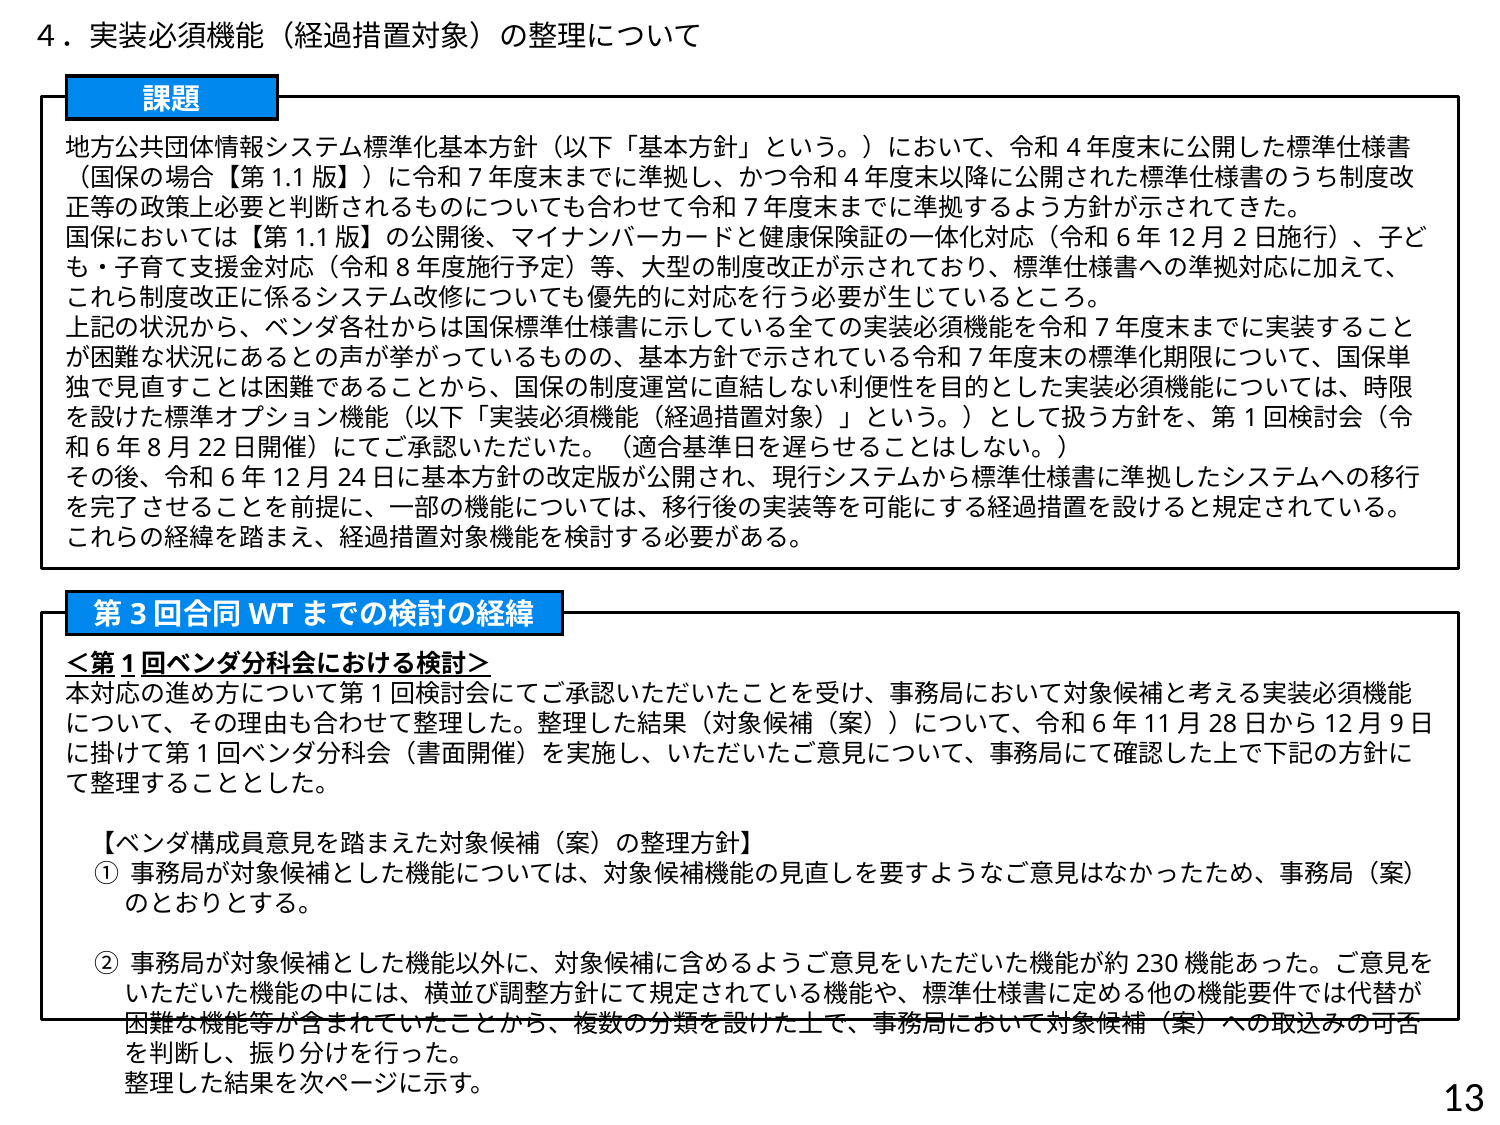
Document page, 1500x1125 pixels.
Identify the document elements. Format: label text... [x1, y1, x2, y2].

text_box ４．実装必須機能（経過措置対象）の整理について [16, 2, 1440, 49]
slide_number 13 [1149, 1065, 1500, 1125]
text_box 第3回合同WTまでの検討の経緯 [65, 590, 563, 635]
text_box ＜第1回ベンダ分科会における検討＞ 本対応の進め方について第1回検討会にてご承認いただいたことを受け、事務局において対象候補と考える実装必須機能について、その理由も合わせて整理した。整理した結果（対象候補（案））について、令和6年11月28日から12月9日に掛けて第1回ベンダ分科会（書面開催）を実施し、いただいたご意見について、事務局にて確認した上で下記の方針にて整理することとした。 【ベンダ構成員意見を踏まえた対象候補（案）の整理方針】 ① 事務局が対象候補とした機能については、対象候補機能の見直しを要すようなご意見はなかったため、事務局（案）のとおりとする。 ② 事務局が対象候補とした機能以外に、対象候補に含めるようご意見をいただいた機能が約230機能あった。ご意見をいただいた機能の中には、横並び調整方針にて規定されている機能や、標準仕様書に定める他の機能要件では代替が困難な機能等が含まれていたことから、複数の分類を設けた上で、事務局において対象候補（案）への取込みの可否を判断し、振り分けを行った。 整理した結果を次ページに示す。 [41, 612, 1459, 1020]
text_box 課題 [65, 75, 278, 120]
text_box 地方公共団体情報システム標準化基本方針（以下「基本方針」という。）において、令和4年度末に公開した標準仕様書（国保の場合【第1.1版】）に令和7年度末までに準拠し、かつ令和4年度末以降に公開された標準仕様書のうち制度改正等の政策上必要と判断されるものについても合わせて令和7年度末までに準拠するよう方針が示されてきた。 国保においては【第1.1版】の公開後、マイナンバーカードと健康保険証の一体化対応（令和6年12月2日施行）、子ども・子育て支援金対応（令和8年度施行予定）等、大型の制度改正が示されており、標準仕様書への準拠対応に加えて、これら制度改正に係るシステム改修についても優先的に対応を行う必要が生じているところ。 上記の状況から、ベンダ各社からは国保標準仕様書に示している全ての実装必須機能を令和7年度末までに実装することが困難な状況にあるとの声が挙がっているものの、基本方針で示されている令和7年度末の標準化期限について、国保単独で見直すことは困難であることから、国保の制度運営に直結しない利便性を目的とした実装必須機能については、時限を設けた標準オプション機能（以下「実装必須機能（経過措置対象）」という。）として扱う方針を、第1回検討会（令和6年8月22日開催）にてご承認いただいた。（適合基準日を遅らせることはしない。） その後、令和6年12月24日に基本方針の改定版が公開され、現行システムから標準仕様書に準拠したシステムへの移行を完了させることを前提に、一部の機能については、移行後の実装等を可能にする経過措置を設けると規定されている。 これらの経緯を踏まえ、経過措置対象機能を検討する必要がある。 [41, 96, 1459, 569]
